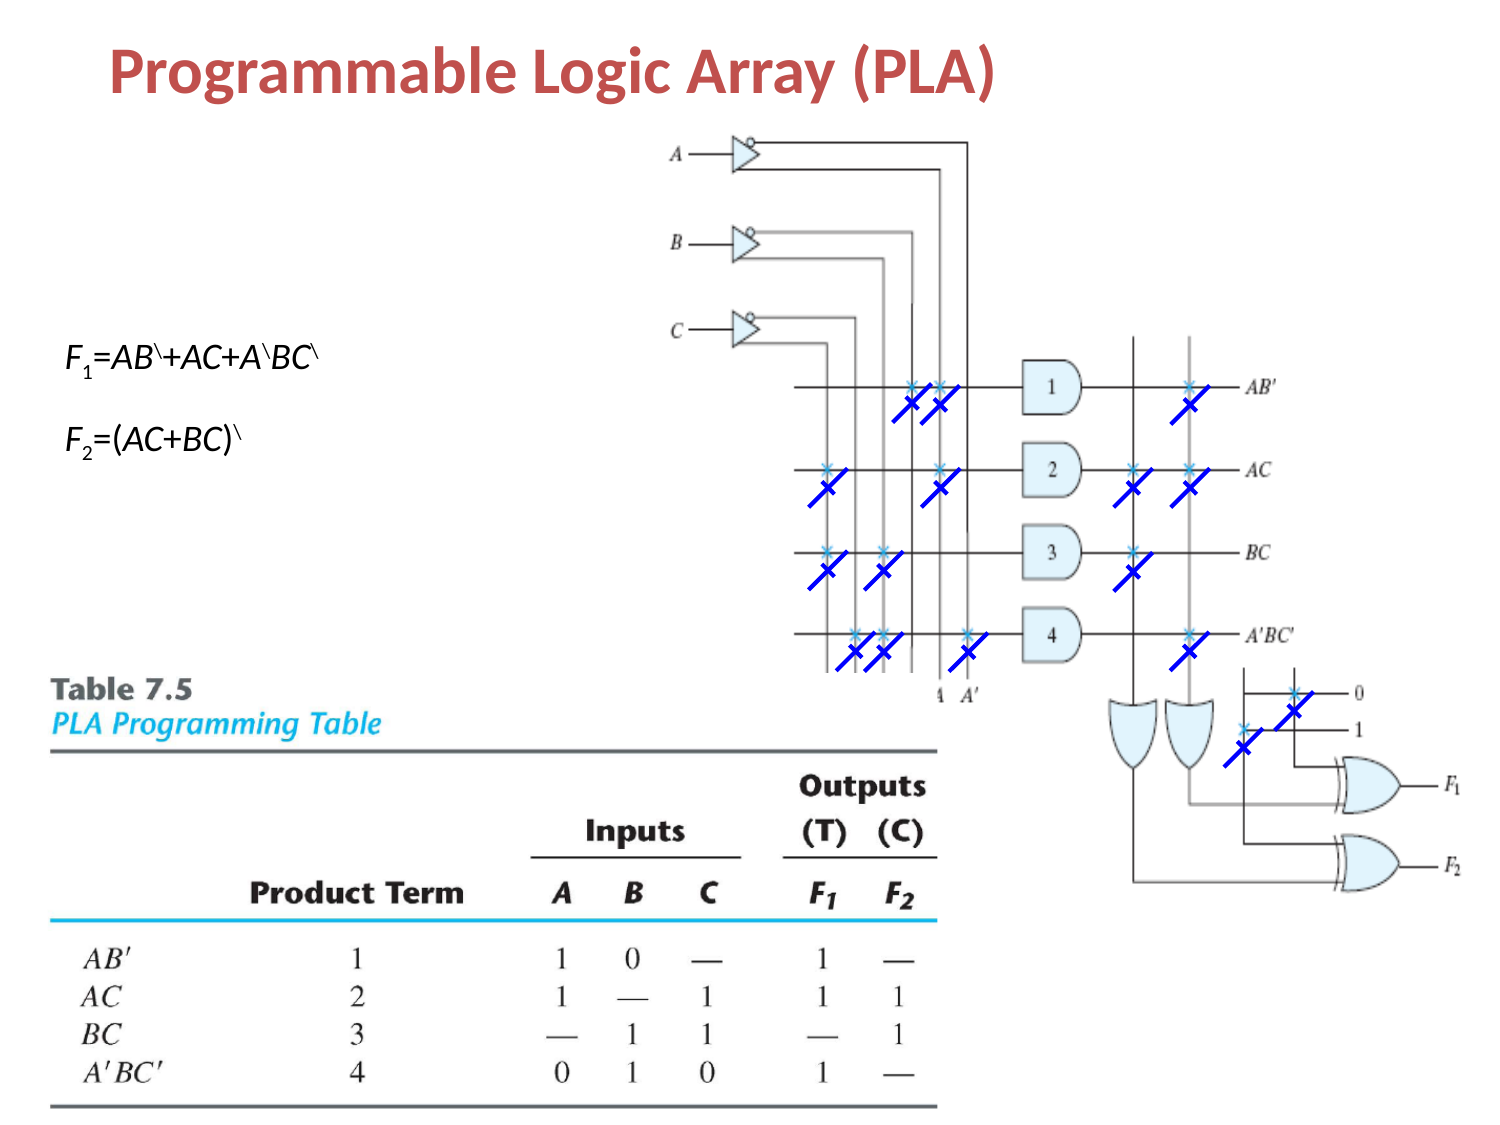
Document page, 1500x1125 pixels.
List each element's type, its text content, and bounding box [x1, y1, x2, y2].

text_box Programmable Logic Array (PLA) [94, 31, 1282, 109]
picture [47, 673, 938, 1109]
text_box F1=AB\+AC+A\BC\ [49, 324, 563, 391]
text_box F2=(AC+BC)\ [49, 406, 513, 473]
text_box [661, 119, 1475, 908]
